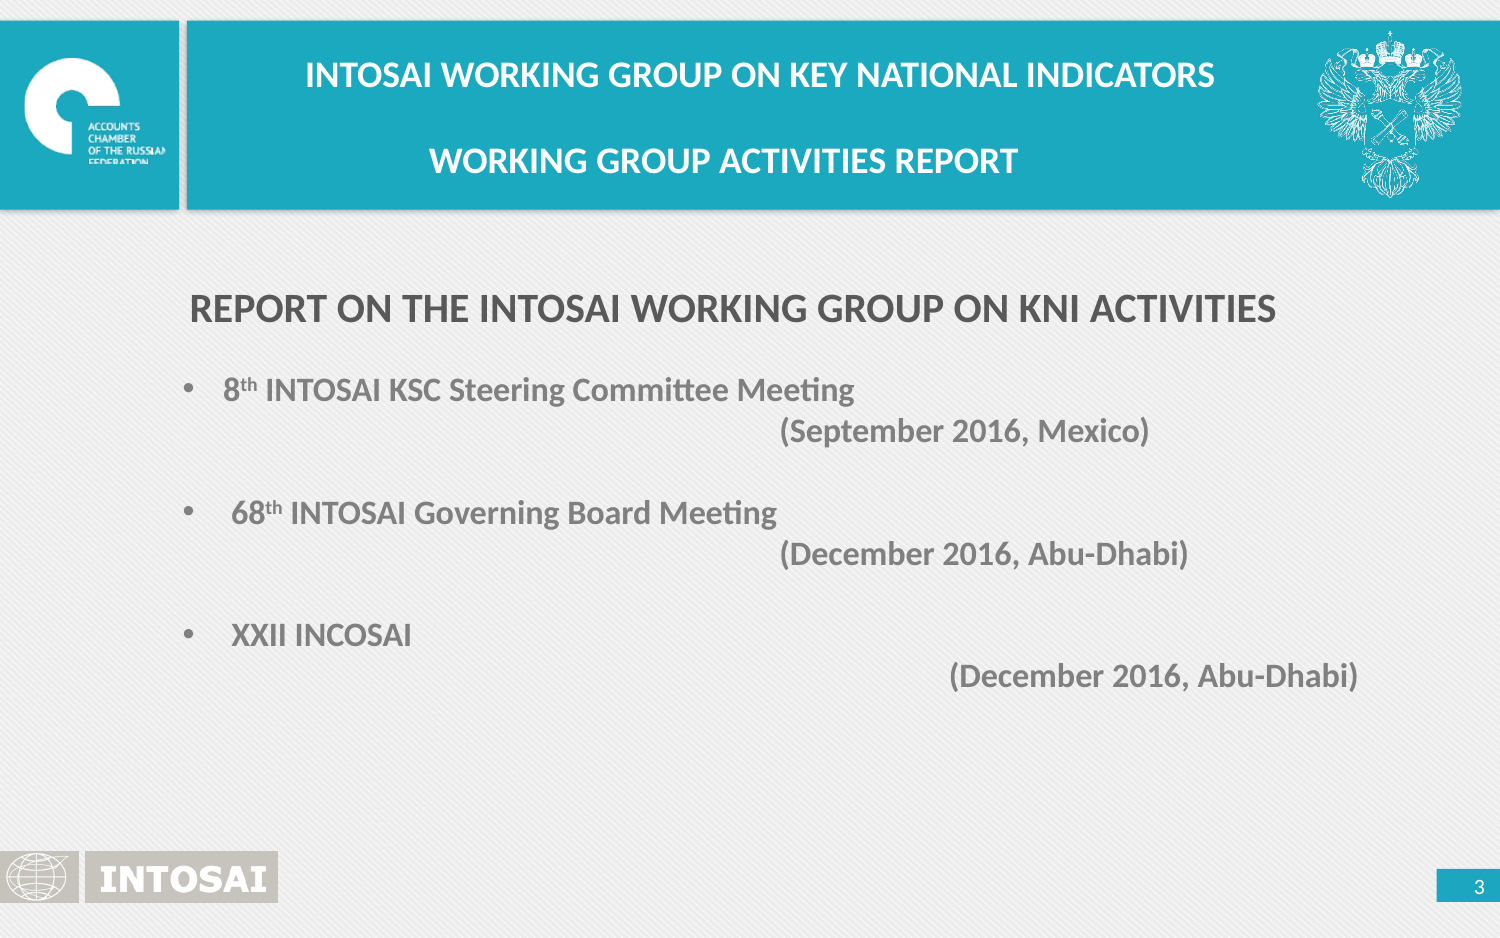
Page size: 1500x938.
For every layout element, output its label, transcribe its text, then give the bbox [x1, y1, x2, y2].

text_box INTOSAI WORKING GROUP ON KEY NATIONAL INDICATORS [290, 42, 1273, 103]
picture [0, 0, 1500, 938]
text_box 8th INTOSAI KSC Steering Committee Meeting (September 2016, Mexico) 68th INTOSAI Governing Board Meeting (December 2016, Abu-Dhabi) XXII INCOSAI (December 2016, Abu-Dhabi) [167, 358, 1374, 704]
text_box WORKING GROUP ACTIVITIES REPORT [414, 128, 1043, 188]
text_box REPORT ON THE INTOSAI WORKING GROUP ON KNI ACTIVITIES [103, 273, 1306, 338]
